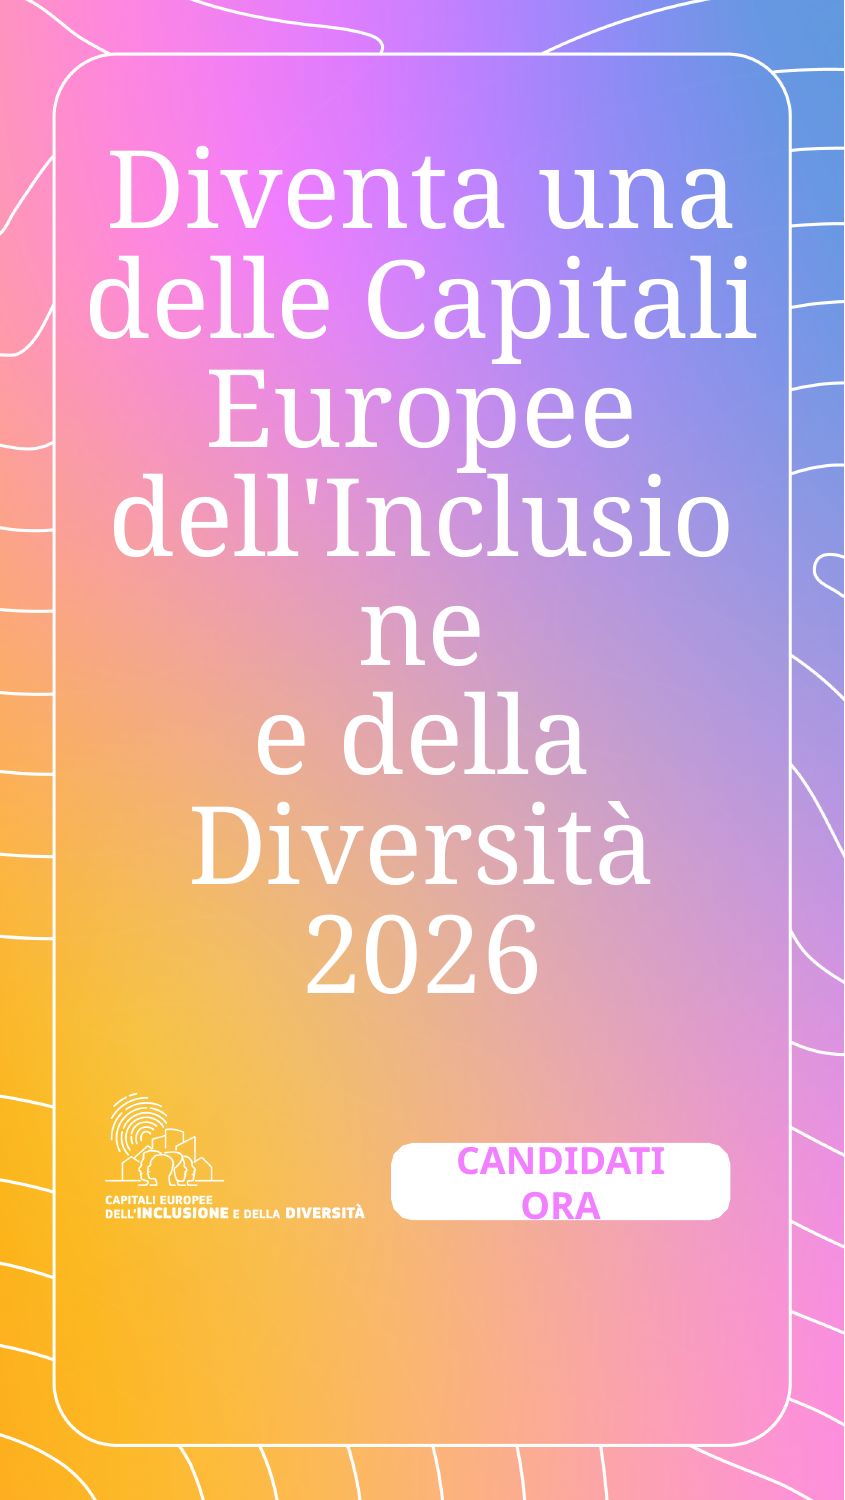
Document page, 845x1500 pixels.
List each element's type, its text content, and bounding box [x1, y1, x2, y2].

picture [0, 0, 844, 1500]
title Diventa una delle Capitali Europee dell'Inclusione e della Diversità 2026 [63, 163, 781, 993]
text_box CANDIDATI ORA [405, 1156, 717, 1207]
